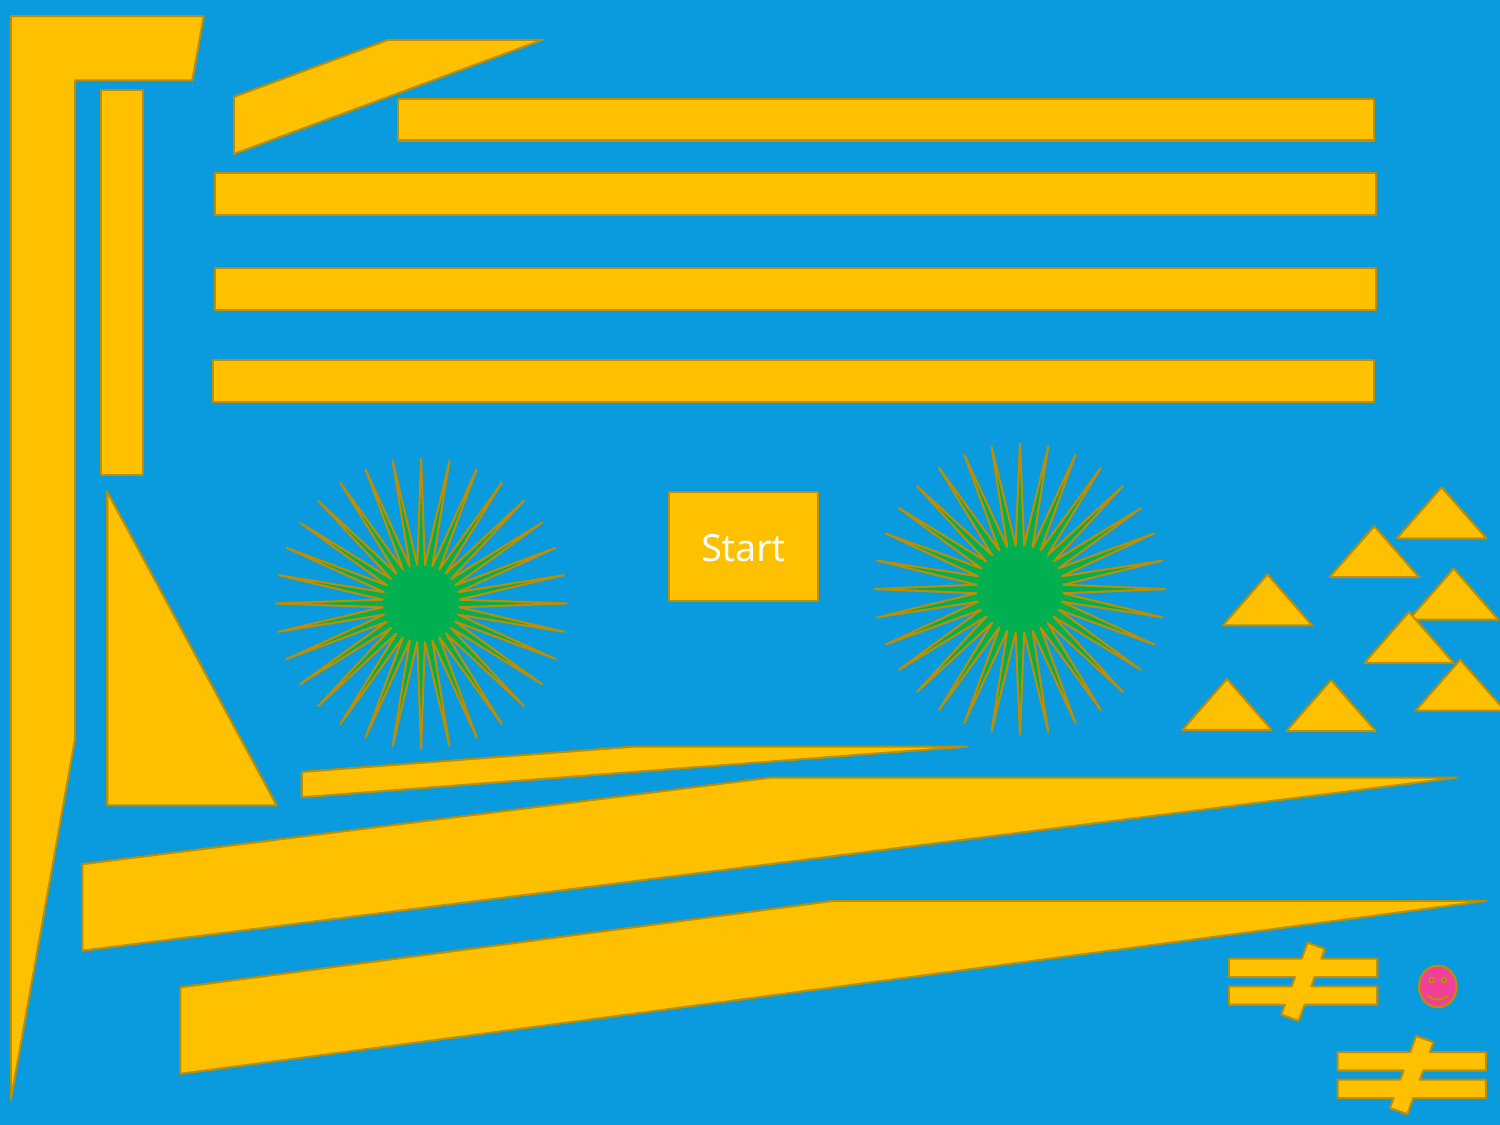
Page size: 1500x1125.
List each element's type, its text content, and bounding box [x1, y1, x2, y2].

text_box Start [668, 491, 819, 602]
text_box [1285, 679, 1377, 733]
text_box [214, 172, 1377, 216]
text_box [81, 776, 1458, 952]
text_box [1336, 1034, 1487, 1116]
text_box [232, 38, 544, 155]
text_box [1221, 573, 1314, 627]
text_box [1363, 610, 1455, 665]
text_box [1413, 567, 1500, 621]
text_box [212, 359, 1375, 403]
text_box [1417, 964, 1458, 1009]
text_box [274, 457, 568, 750]
text_box [106, 490, 278, 807]
text_box [179, 899, 1488, 1075]
text_box [1414, 658, 1500, 712]
text_box [1396, 486, 1488, 540]
text_box [1227, 941, 1379, 1022]
text_box [9, 15, 205, 1101]
text_box [100, 89, 144, 476]
text_box [300, 745, 969, 799]
text_box [873, 442, 1167, 736]
text_box [214, 267, 1377, 311]
text_box [397, 98, 1375, 142]
text_box [1328, 525, 1420, 579]
text_box [1181, 677, 1273, 732]
